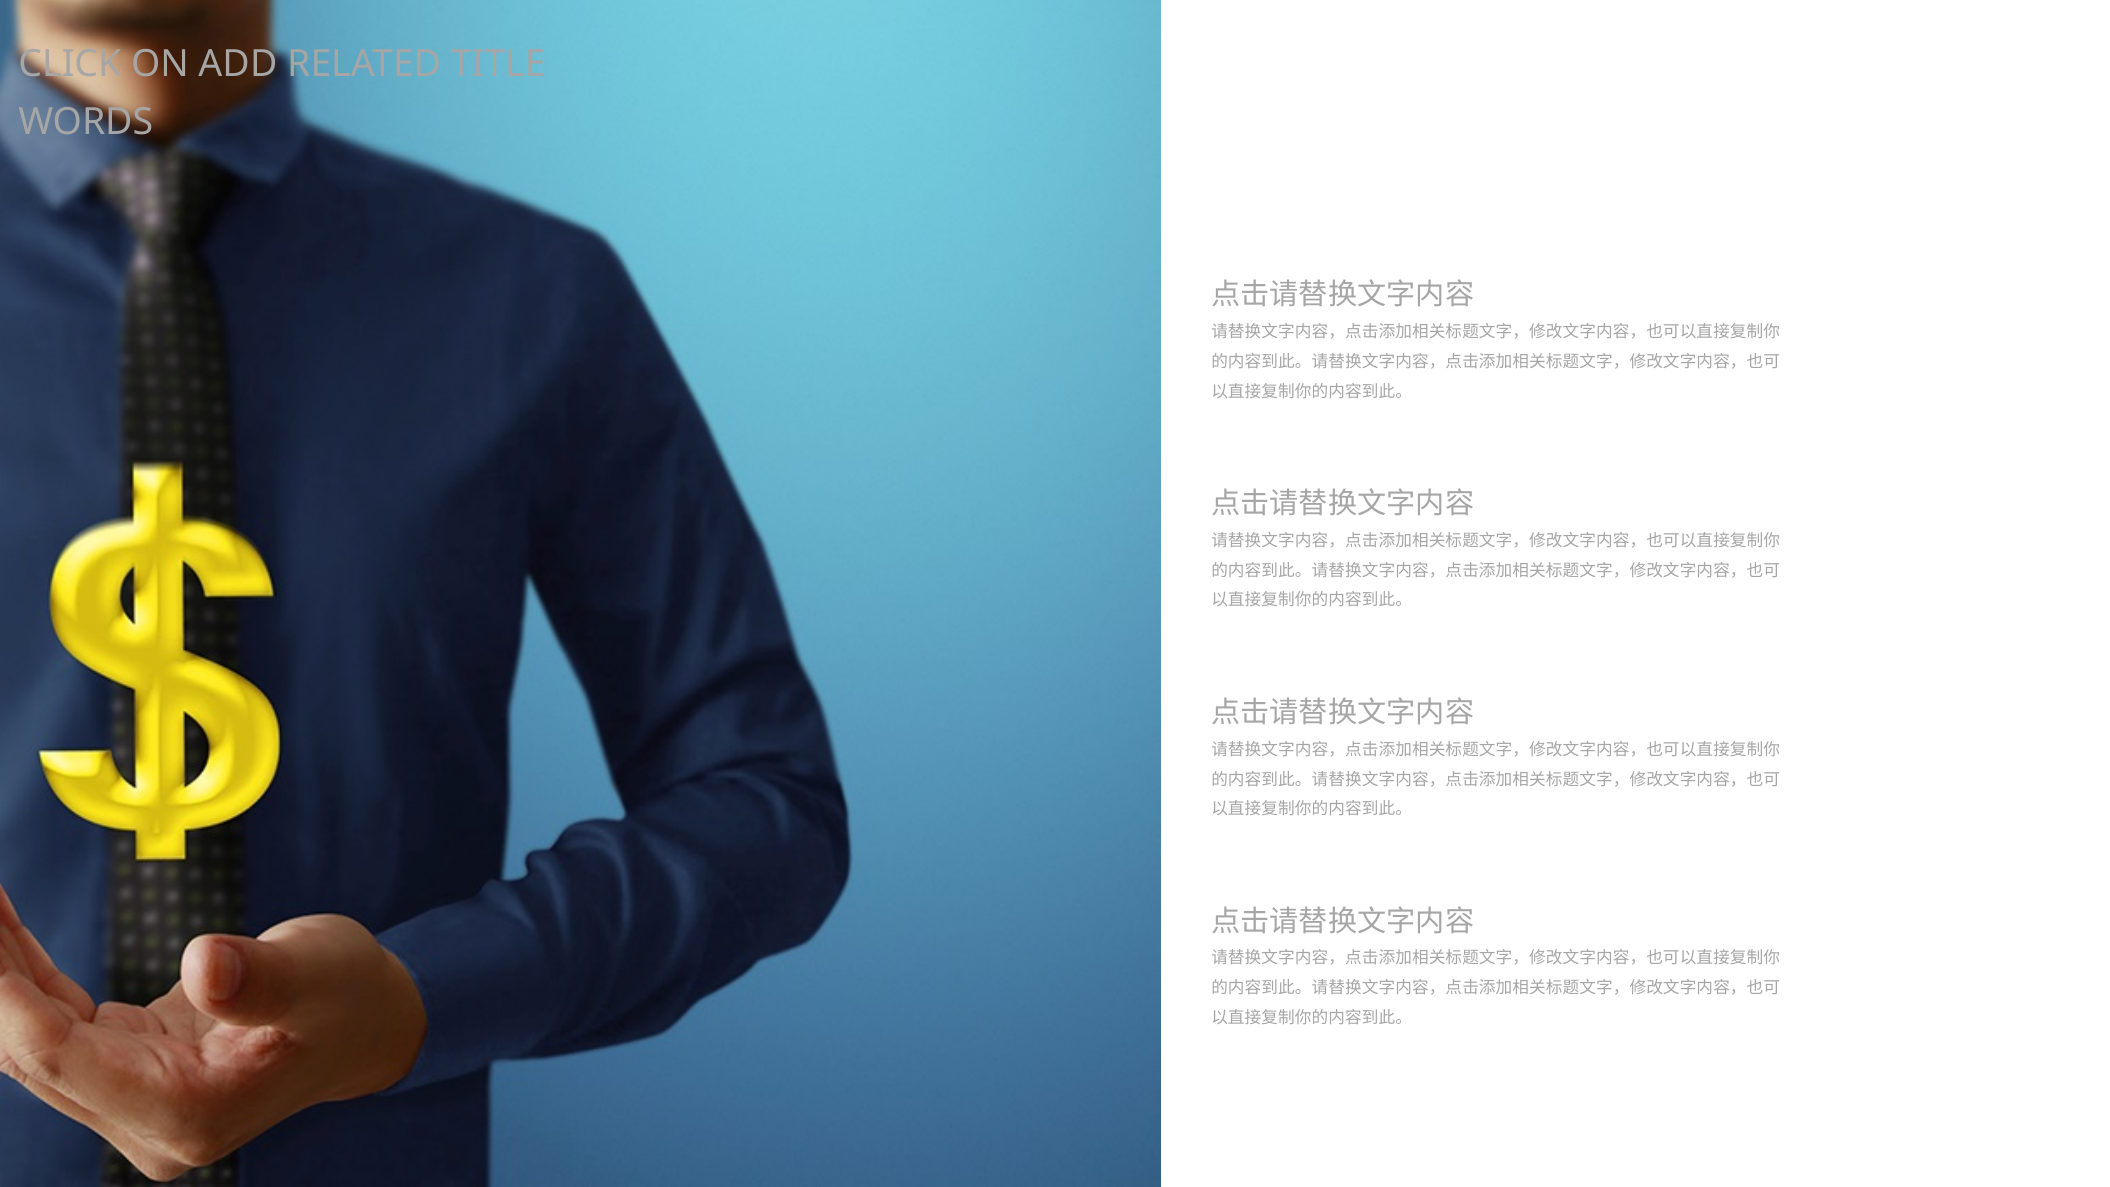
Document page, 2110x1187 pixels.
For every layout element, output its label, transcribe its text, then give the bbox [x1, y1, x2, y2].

text_box 点击请替换文字内容 请替换文字内容，点击添加相关标题文字，修改文字内容，也可以直接复制你的内容到此。请替换文字内容，点击添加相关标题文字，修改文字内容，也可以直接复制你的内容到此。 [1196, 459, 1811, 617]
text_box CLICK ON ADD RELATED TITLE WORDS [3, 18, 595, 150]
text_box [0, 0, 1162, 1187]
text_box 点击请替换文字内容 请替换文字内容，点击添加相关标题文字，修改文字内容，也可以直接复制你的内容到此。请替换文字内容，点击添加相关标题文字，修改文字内容，也可以直接复制你的内容到此。 [1196, 250, 1811, 408]
text_box 点击请替换文字内容 请替换文字内容，点击添加相关标题文字，修改文字内容，也可以直接复制你的内容到此。请替换文字内容，点击添加相关标题文字，修改文字内容，也可以直接复制你的内容到此。 [1196, 668, 1811, 826]
text_box 点击请替换文字内容 请替换文字内容，点击添加相关标题文字，修改文字内容，也可以直接复制你的内容到此。请替换文字内容，点击添加相关标题文字，修改文字内容，也可以直接复制你的内容到此。 [1196, 877, 1811, 1035]
